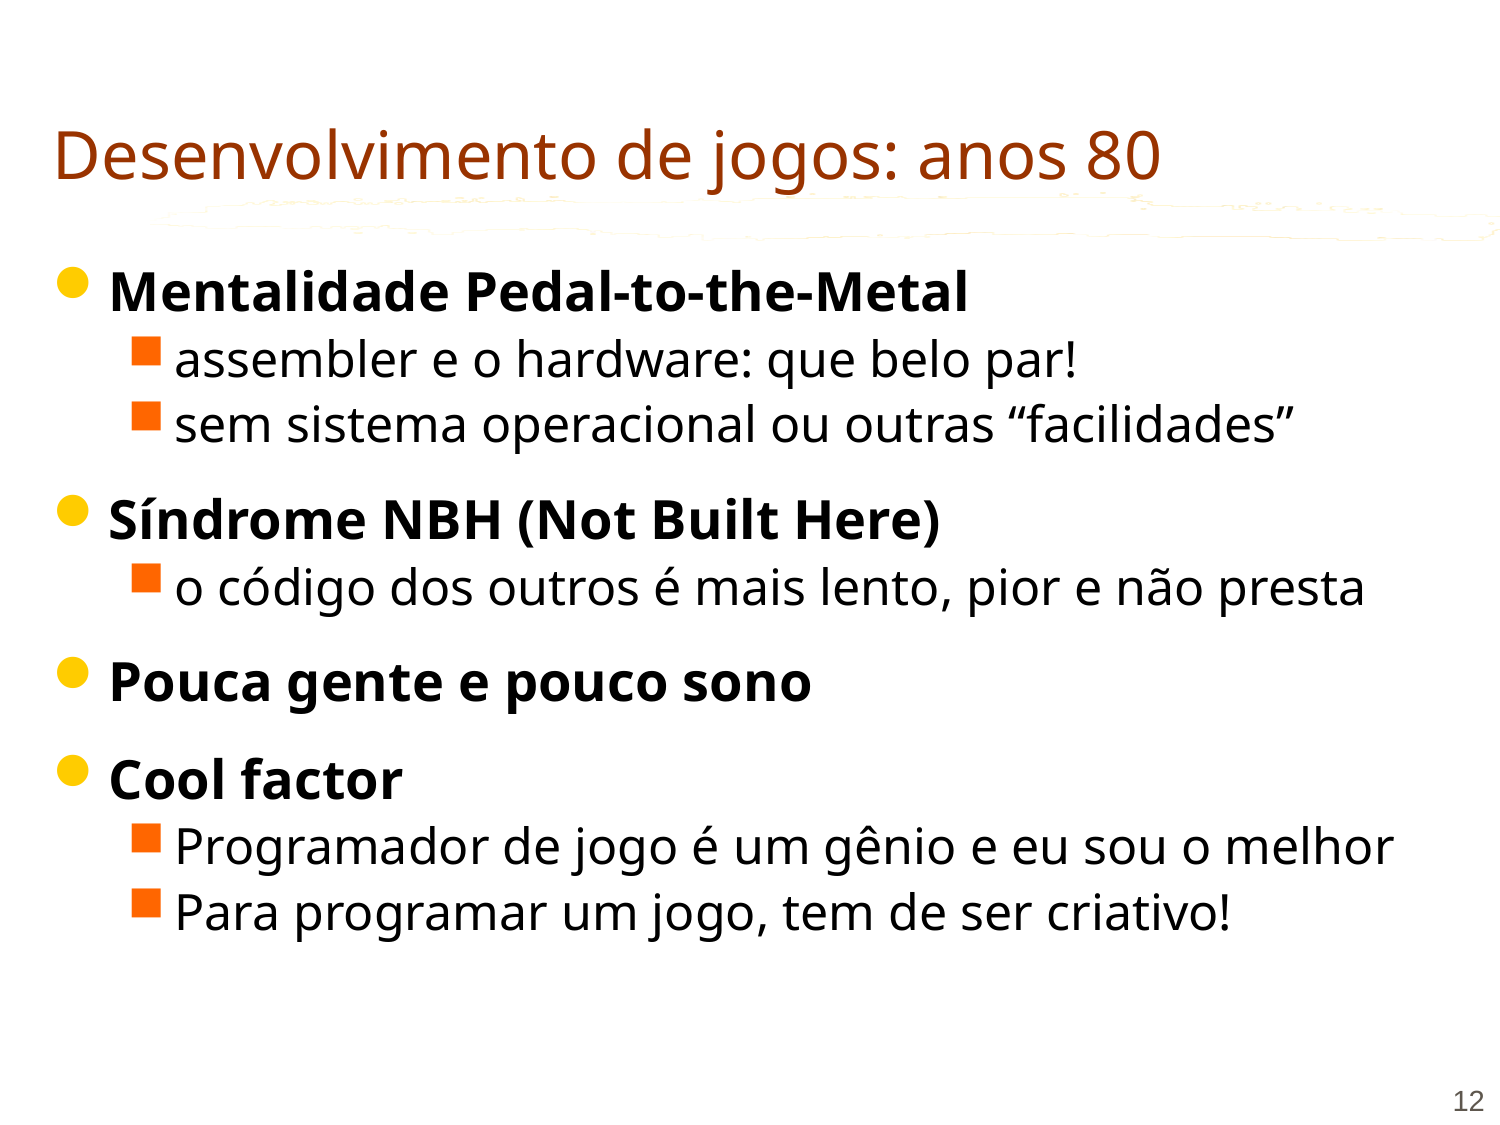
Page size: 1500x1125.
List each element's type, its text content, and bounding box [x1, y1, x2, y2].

list Mentalidade Pedal-to-the-Metal assembler e o hardware: que belo par! sem sistema operacional ou outras “facilidades” Síndrome NBH (Not Built Here) o código dos outros é mais lento, pior e não presta Pouca gente e pouco sono Cool factor Programador de jogo é um gênio e eu sou o melhor Para programar um jogo, tem de ser criativo! [37, 249, 1476, 1026]
slide_number 12 [1187, 1049, 1500, 1125]
title Desenvolvimento de jogos: anos 80 [37, 12, 1434, 201]
